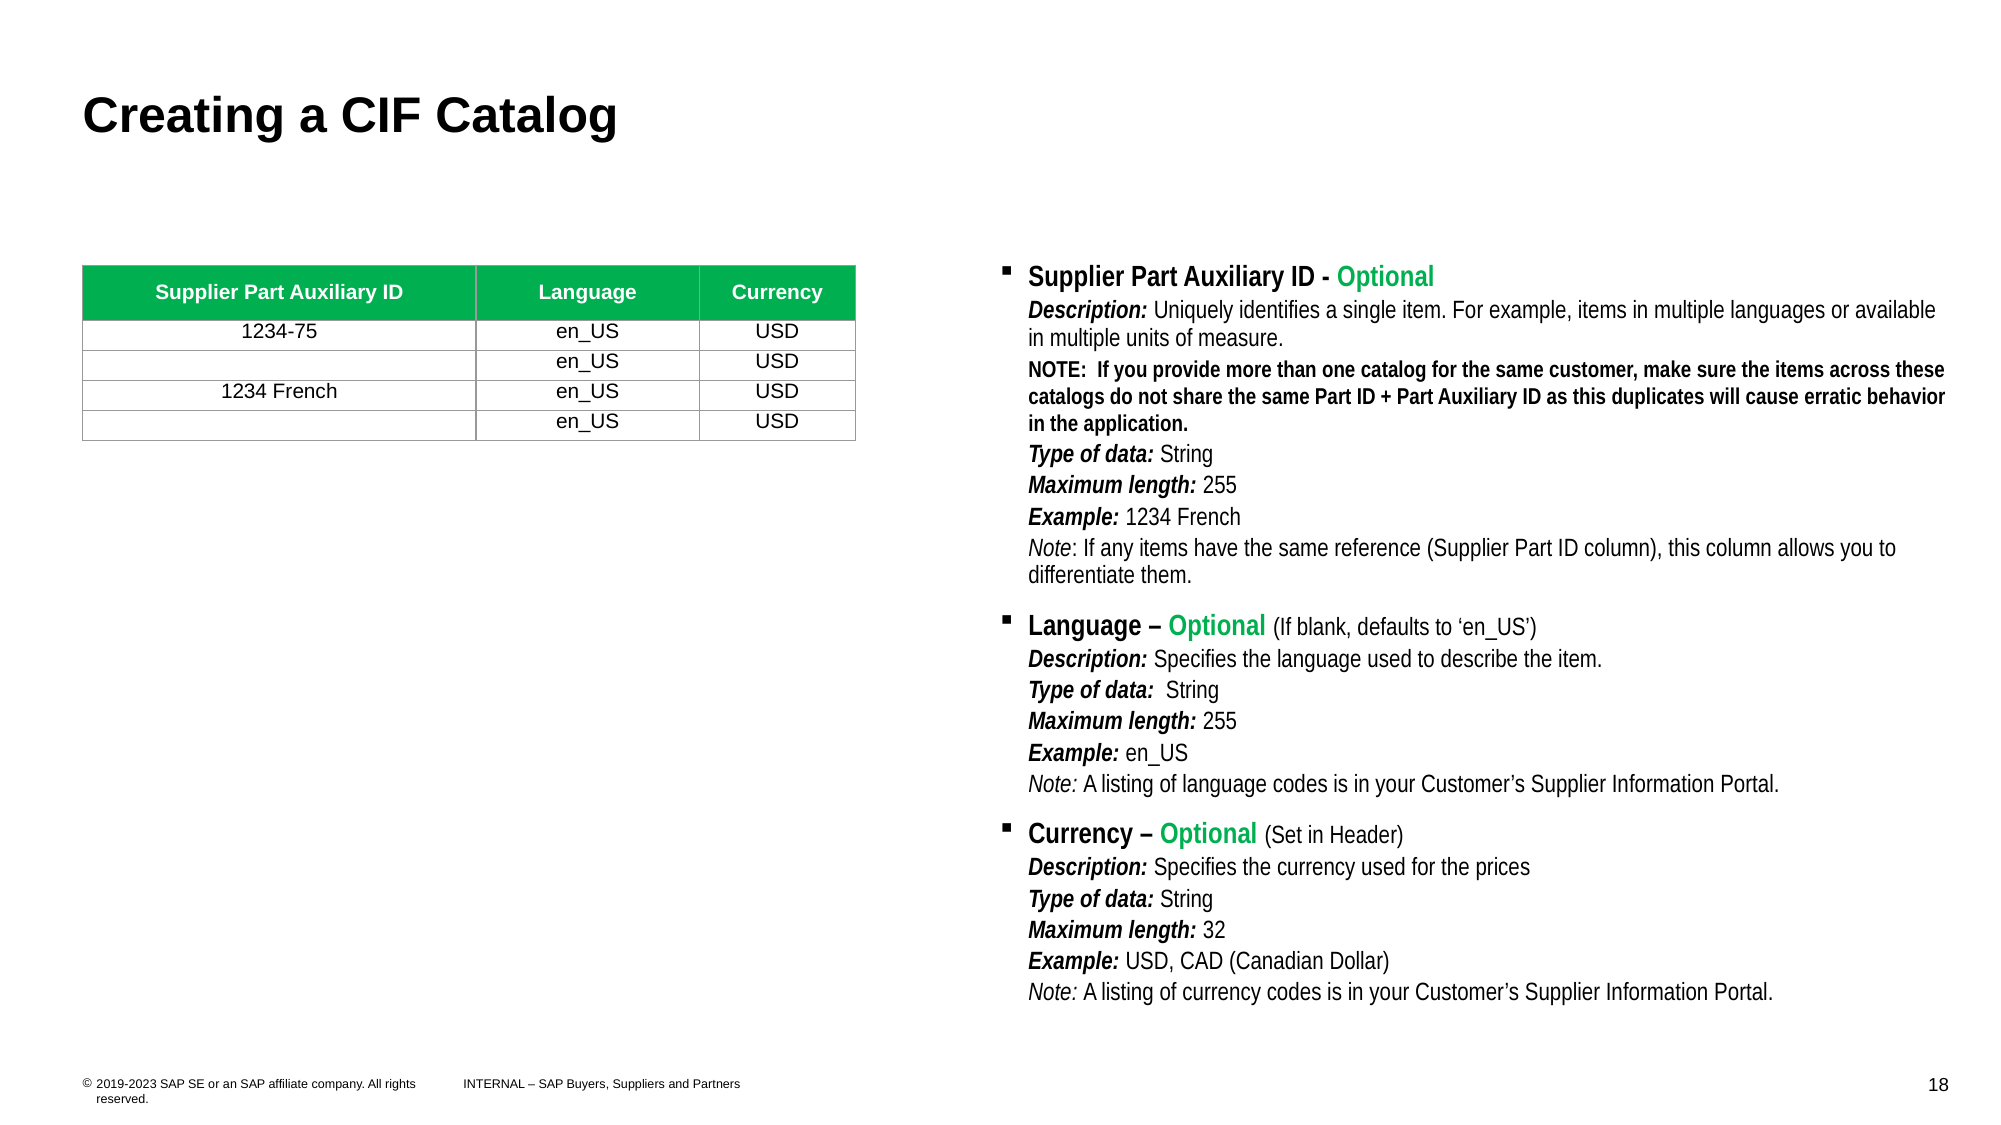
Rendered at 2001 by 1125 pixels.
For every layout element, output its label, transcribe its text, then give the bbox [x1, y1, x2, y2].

table_cell en_US [477, 381, 699, 410]
table_cell USD [700, 381, 855, 410]
table_cell USD [700, 411, 855, 440]
table_cell 1234-75 [83, 321, 475, 350]
table_header Currency [700, 266, 855, 320]
title Creating a CIF Catalog [82, 82, 1918, 144]
table_cell [83, 351, 475, 380]
table_cell 1234 French [83, 381, 475, 410]
table_header Language [477, 266, 699, 320]
table_cell en_US [477, 411, 699, 440]
table_cell USD [700, 321, 855, 350]
table_cell en_US [477, 351, 699, 380]
table_cell USD [700, 351, 855, 380]
table_cell en_US [477, 321, 699, 350]
text_box Supplier Part Auxiliary ID - Optional Description: Uniquely identifies a single item. For example, items in multiple languages or available in multiple units of measure. NOTE: If you provide more than one catalog for the same customer, make sure the items across these catalogs do not share the same Part ID + Part Auxiliary ID as this duplicates will cause erratic behavior in the application. Type of data: String Maximum length: 255 Example: 1234 French Note: If any items have the same reference (Supplier Part ID column), this column allows you to differentiate them. Language – Optional (If blank, defaults to ‘en_US’) Description: Specifies the language used to describe the item. Type of data: String Maximum length: 255 Example: en_US Note: A listing of language codes is in your Customer’s Supplier Information Portal. Currency – Optional (Set in Header) Description: Specifies the currency used for the prices Type of data: String Maximum length: 32 Example: USD, CAD (Canadian Dollar) Note: A listing of currency codes is in your Customer’s Supplier Information Portal. [1000, 265, 1955, 1059]
table_header Supplier Part Auxiliary ID [83, 266, 475, 320]
table_cell [83, 411, 475, 440]
